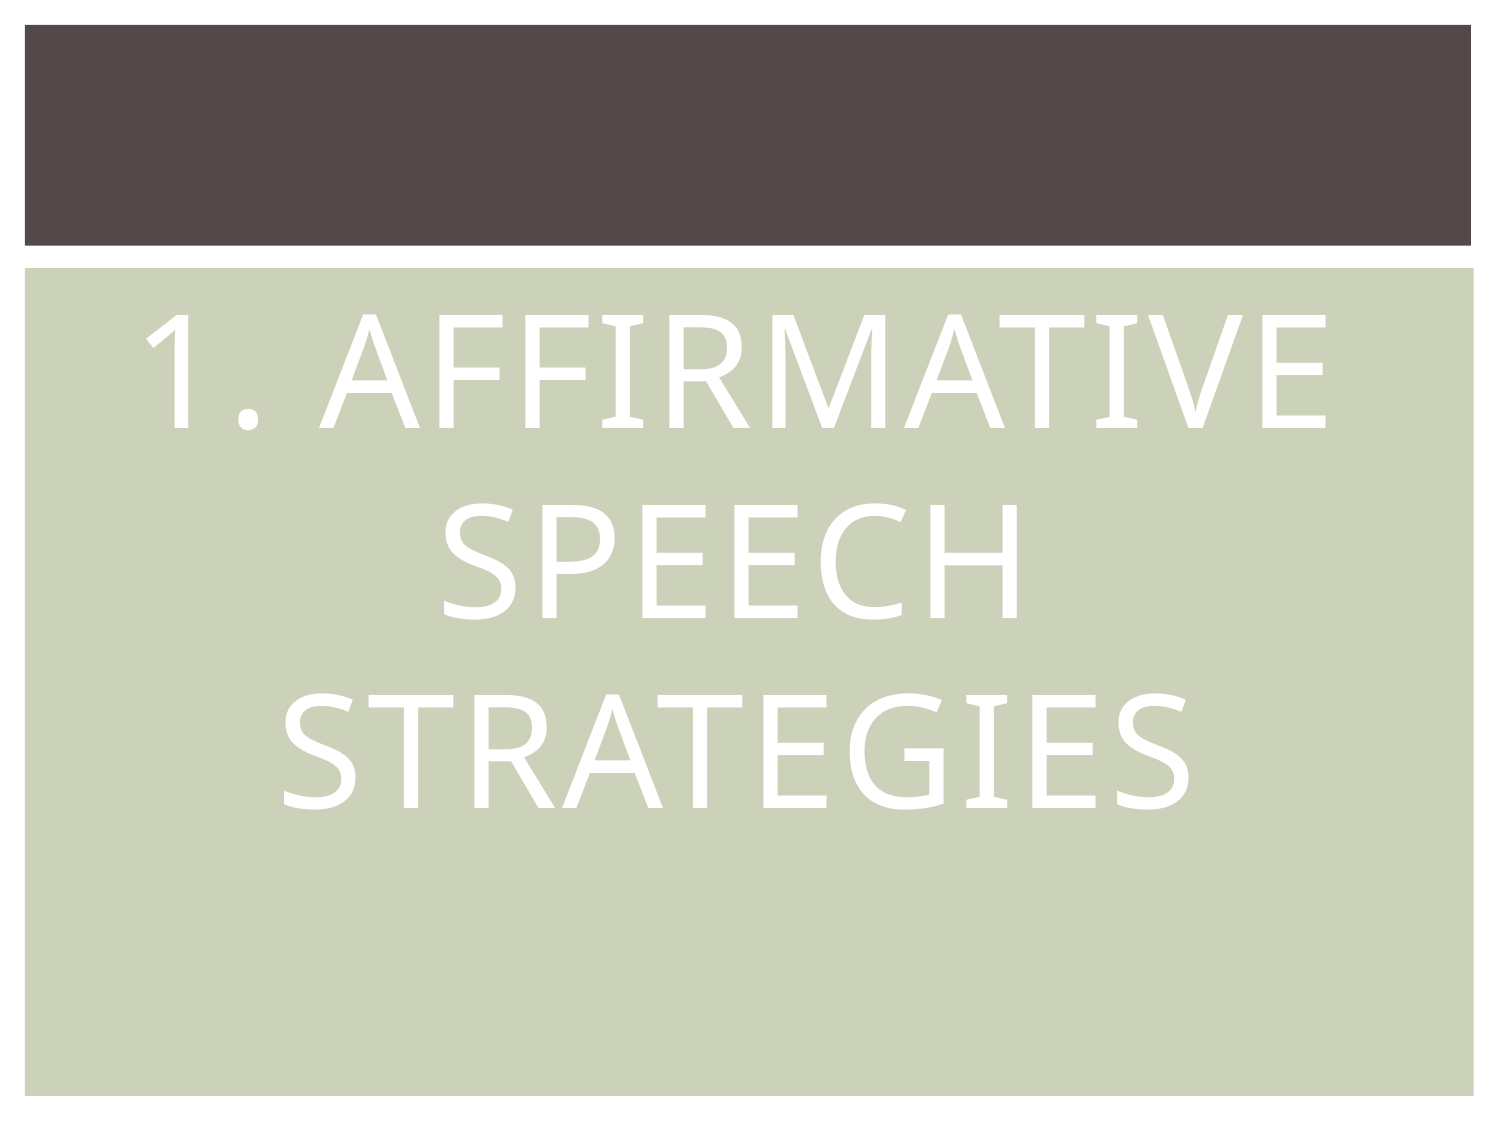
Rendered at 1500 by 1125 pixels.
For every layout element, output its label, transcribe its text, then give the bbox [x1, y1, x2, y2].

title 1. Affirmative Speech strategies [96, 440, 1379, 670]
